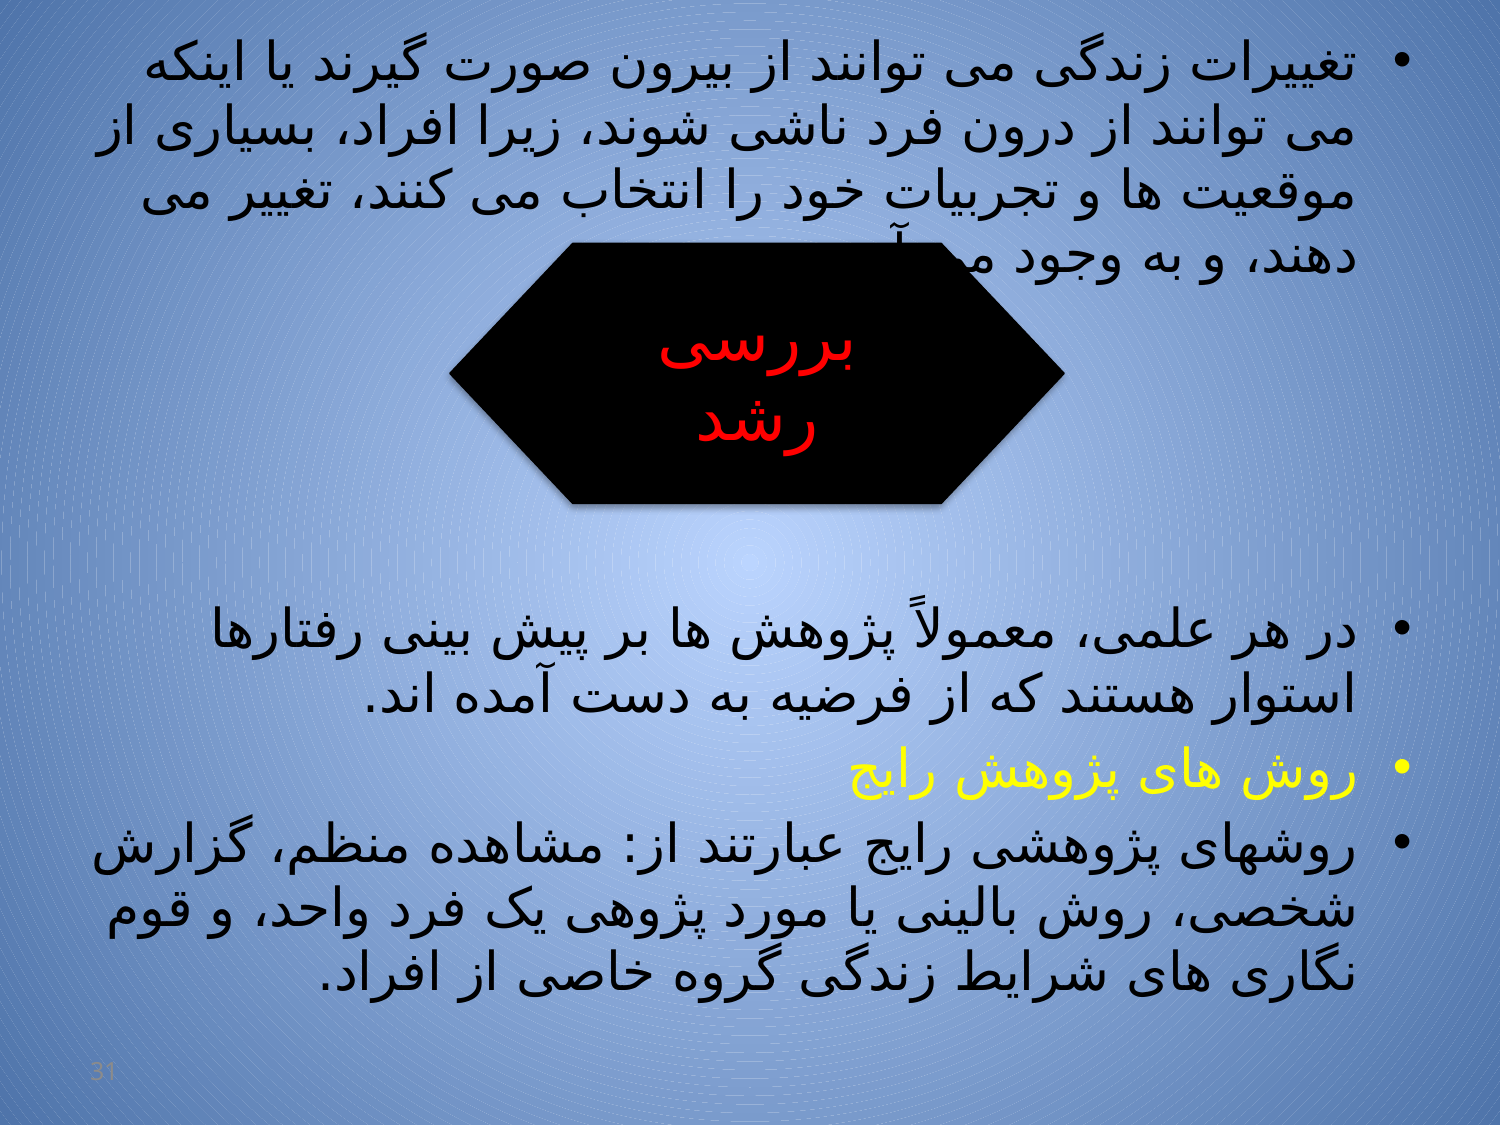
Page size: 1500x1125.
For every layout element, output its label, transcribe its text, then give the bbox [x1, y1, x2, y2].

slide_number 31 [75, 1042, 425, 1103]
list تغییرات زندگی می توانند از بیرون صورت گیرند یا اینکه می توانند از درون فرد ناشی شوند، زیرا افراد، بسیاری از موقعیت ها و تجربیات خود را انتخاب می کنند، تغییر می دهند، و به وجود می آورند. در هر علمی، معمولاً پژوهش ها بر پیش بینی رفتارها استوار هستند که از فرضیه به دست آمده اند. روش های پژوهش رایج روشهای پژوهشی رایج عبارتند از: مشاهده منظم، گزارش شخصی، روش بالینی یا مورد پژوهی یک فرد واحد، و قوم نگاری های شرایط زندگی گروه خاصی از افراد. [75, 19, 1425, 1035]
text_box بررسی رشد [449, 242, 1065, 505]
